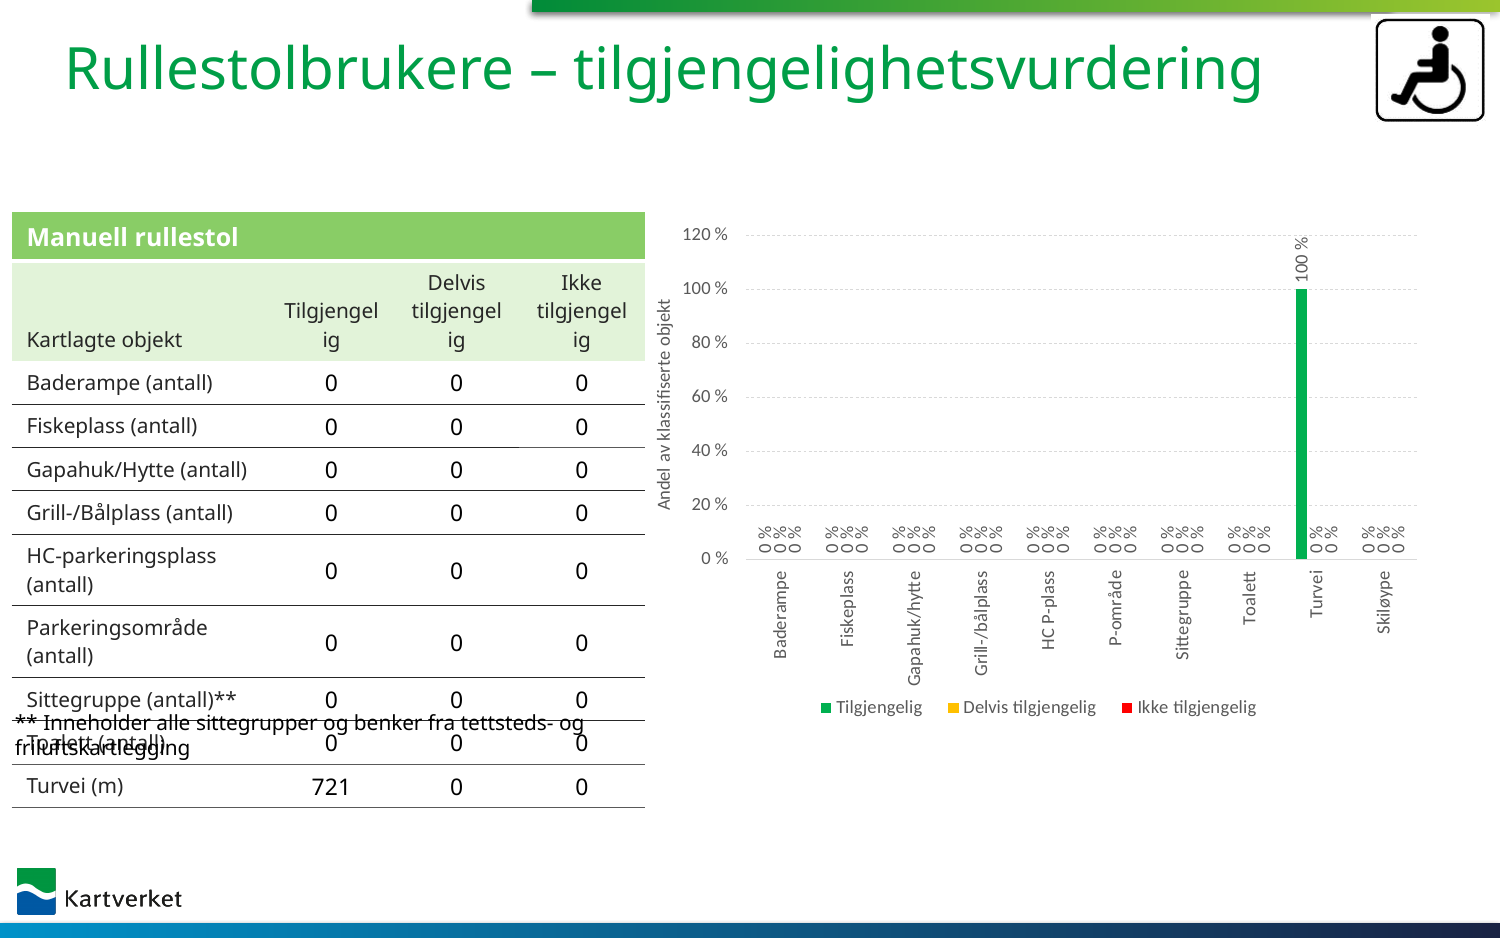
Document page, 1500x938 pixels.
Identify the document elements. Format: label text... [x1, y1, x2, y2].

table_cell 0 [519, 491, 638, 534]
table_cell 0 [394, 405, 519, 447]
table_cell Kartlagte objekt [12, 263, 269, 361]
table_cell Gapahuk/Hytte (antall) [12, 448, 269, 490]
table_cell 0 [519, 678, 638, 702]
table_header Manuell rullestol [12, 212, 645, 259]
picture [643, 218, 1427, 728]
table_cell Tilgjengelig [269, 263, 394, 361]
table_cell 0 [269, 535, 394, 605]
table_cell 721 [269, 768, 394, 807]
text_box Rullestolbrukere – tilgjengelighetsvurdering [49, 12, 1372, 109]
table_cell 0 [269, 405, 394, 447]
table_cell 0 [519, 768, 645, 807]
table_cell 0 [394, 606, 519, 677]
table_cell Parkeringsområde (antall) [12, 606, 269, 677]
table_cell 0 [394, 491, 519, 534]
picture [1371, 13, 1491, 127]
table_cell Delvis tilgjengelig [394, 263, 519, 361]
table_cell Baderampe (antall) [12, 361, 269, 404]
table_cell Grill-/Bålplass (antall) [12, 491, 269, 534]
table_cell HC-parkeringsplass (antall) [12, 535, 269, 605]
table_cell Sittegruppe (antall)** [12, 678, 269, 702]
table_cell 0 [519, 448, 638, 490]
table_cell 0 [519, 606, 638, 677]
table_cell 0 [394, 361, 519, 404]
table_cell 0 [519, 535, 638, 605]
table_cell 0 [269, 606, 394, 677]
table_cell 0 [394, 448, 519, 490]
table_cell 0 [269, 361, 394, 404]
table_cell 0 [269, 678, 394, 702]
table_cell 0 [394, 535, 519, 605]
table_cell 0 [394, 768, 519, 807]
table_cell Fiskeplass (antall) [12, 405, 269, 447]
table_cell 0 [519, 361, 638, 404]
table_cell 0 [269, 491, 394, 534]
text_box ** Inneholder alle sittegrupper og benker fra tettsteds- og friluftskartlegging [0, 702, 745, 768]
table_cell 0 [269, 448, 394, 490]
table_cell 0 [394, 678, 519, 702]
table_cell 0 [519, 405, 638, 447]
table_cell Ikke tilgjengelig [519, 263, 638, 361]
table_cell Turvei (m) [12, 768, 269, 807]
